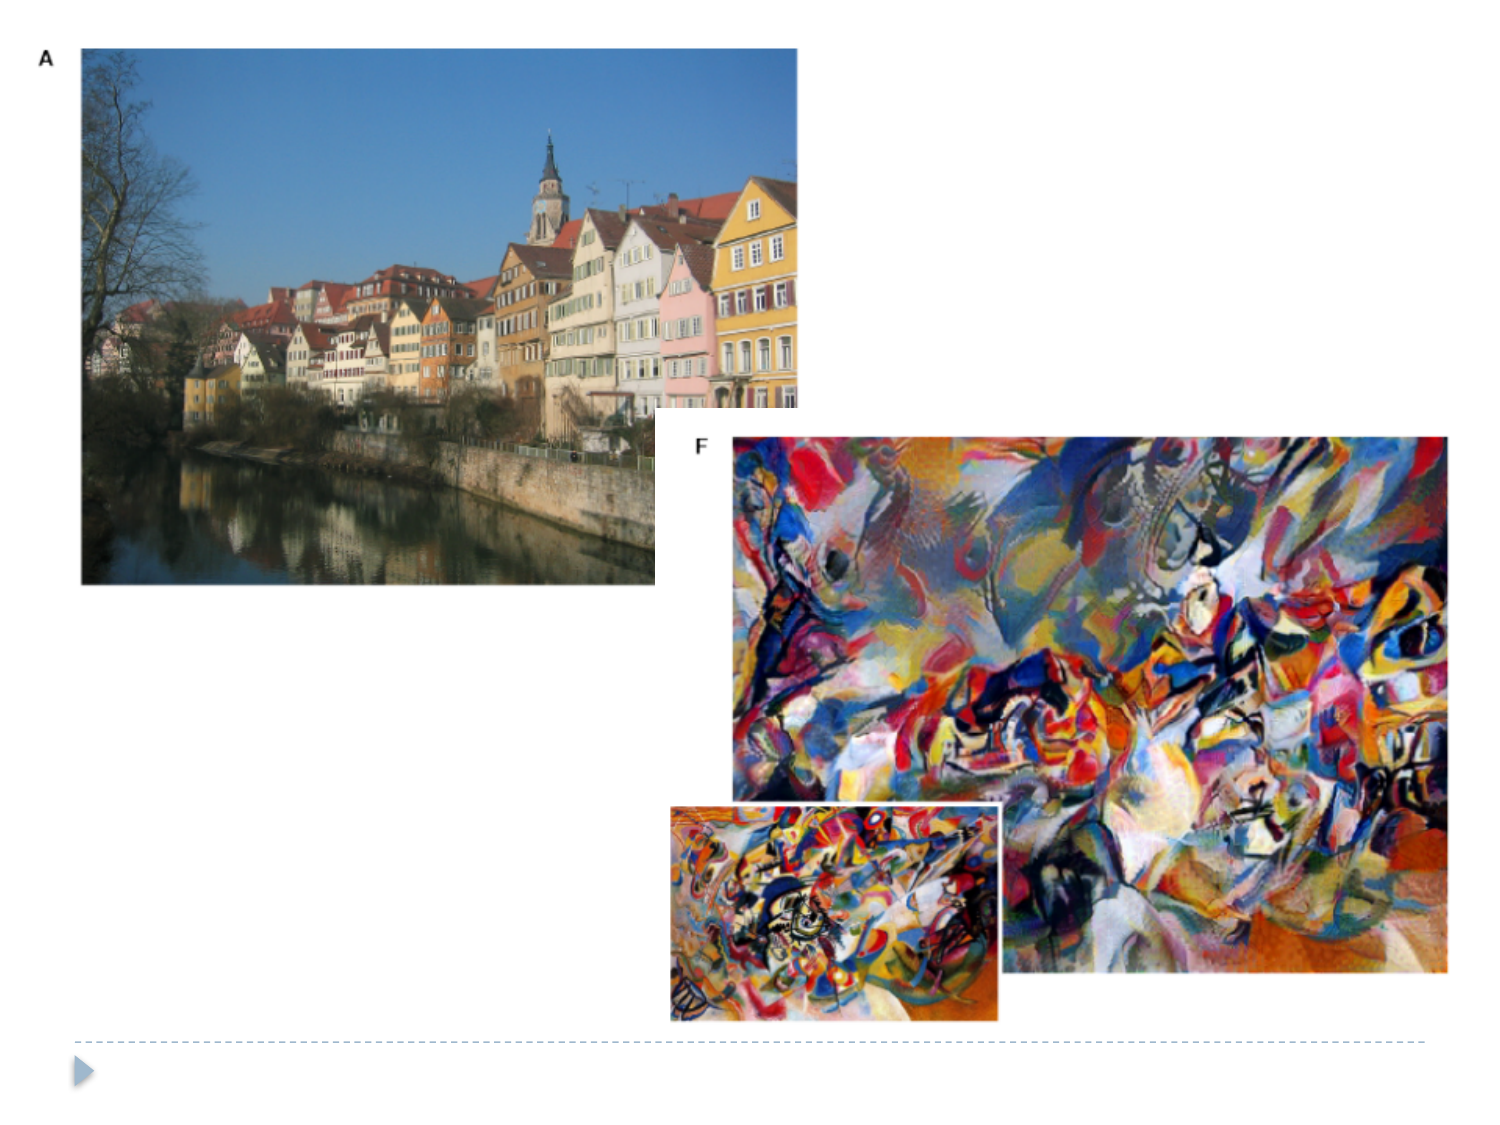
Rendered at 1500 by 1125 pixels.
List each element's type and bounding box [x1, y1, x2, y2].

picture [20, 30, 1470, 1032]
